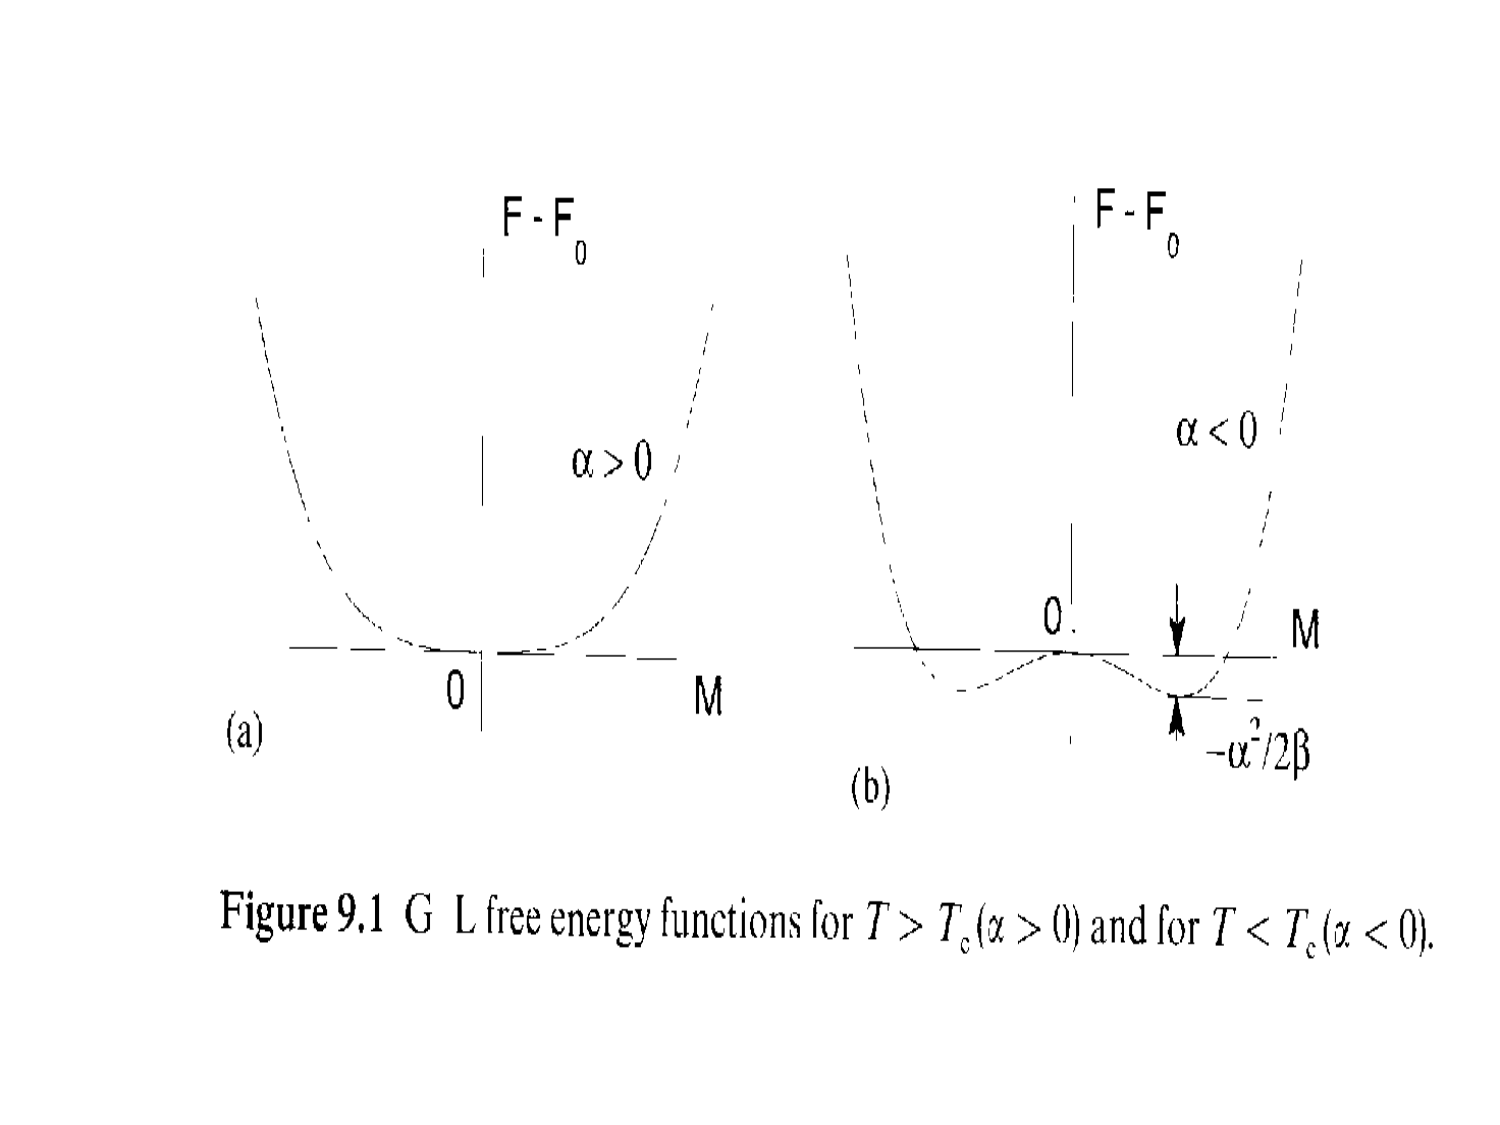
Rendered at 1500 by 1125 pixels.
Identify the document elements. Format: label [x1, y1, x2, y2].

picture [0, 87, 1500, 1038]
